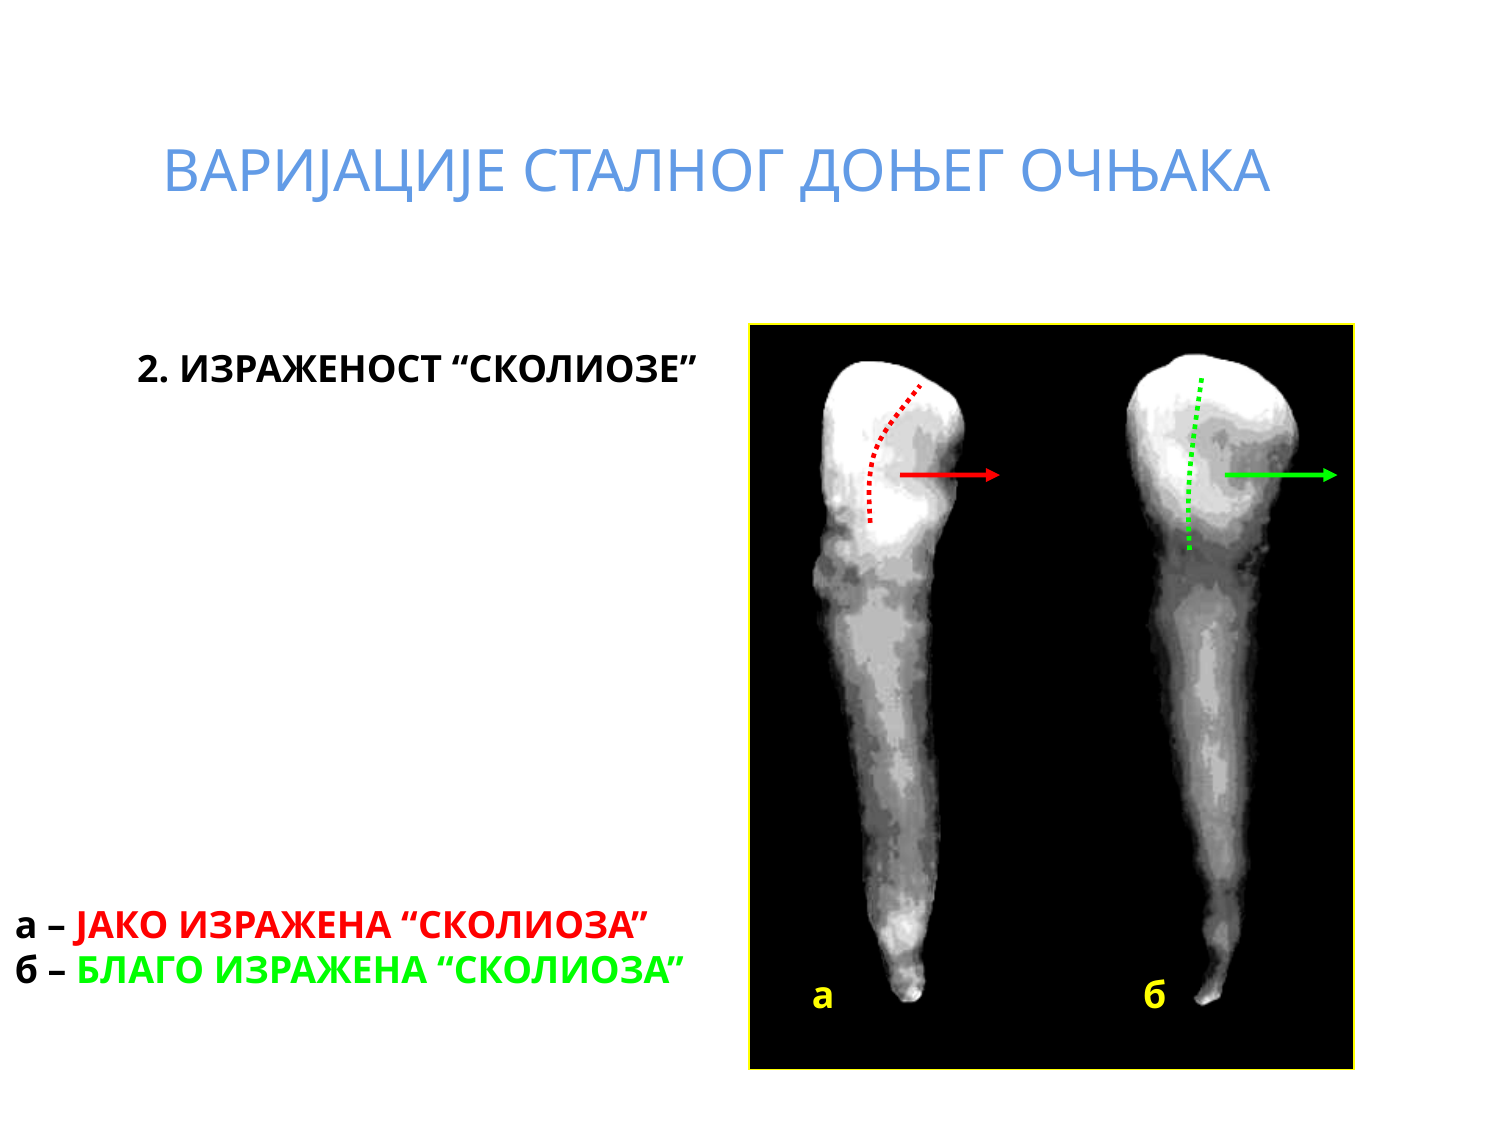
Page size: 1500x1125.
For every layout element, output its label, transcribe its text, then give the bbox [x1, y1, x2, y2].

text_box ВАРИЈАЦИЈЕ СТАЛНОГ ДОЊЕГ ОЧЊАКА [147, 125, 1287, 211]
text_box 2. ИЗРАЖЕНОСТ “СКОЛИОЗЕ” [122, 337, 712, 398]
picture [749, 324, 1354, 1069]
text_box a – ЈАКО ИЗРАЖЕНА “СКОЛИОЗА” б – БЛАГО ИЗРАЖЕНА “СКОЛИОЗА” [0, 893, 749, 998]
